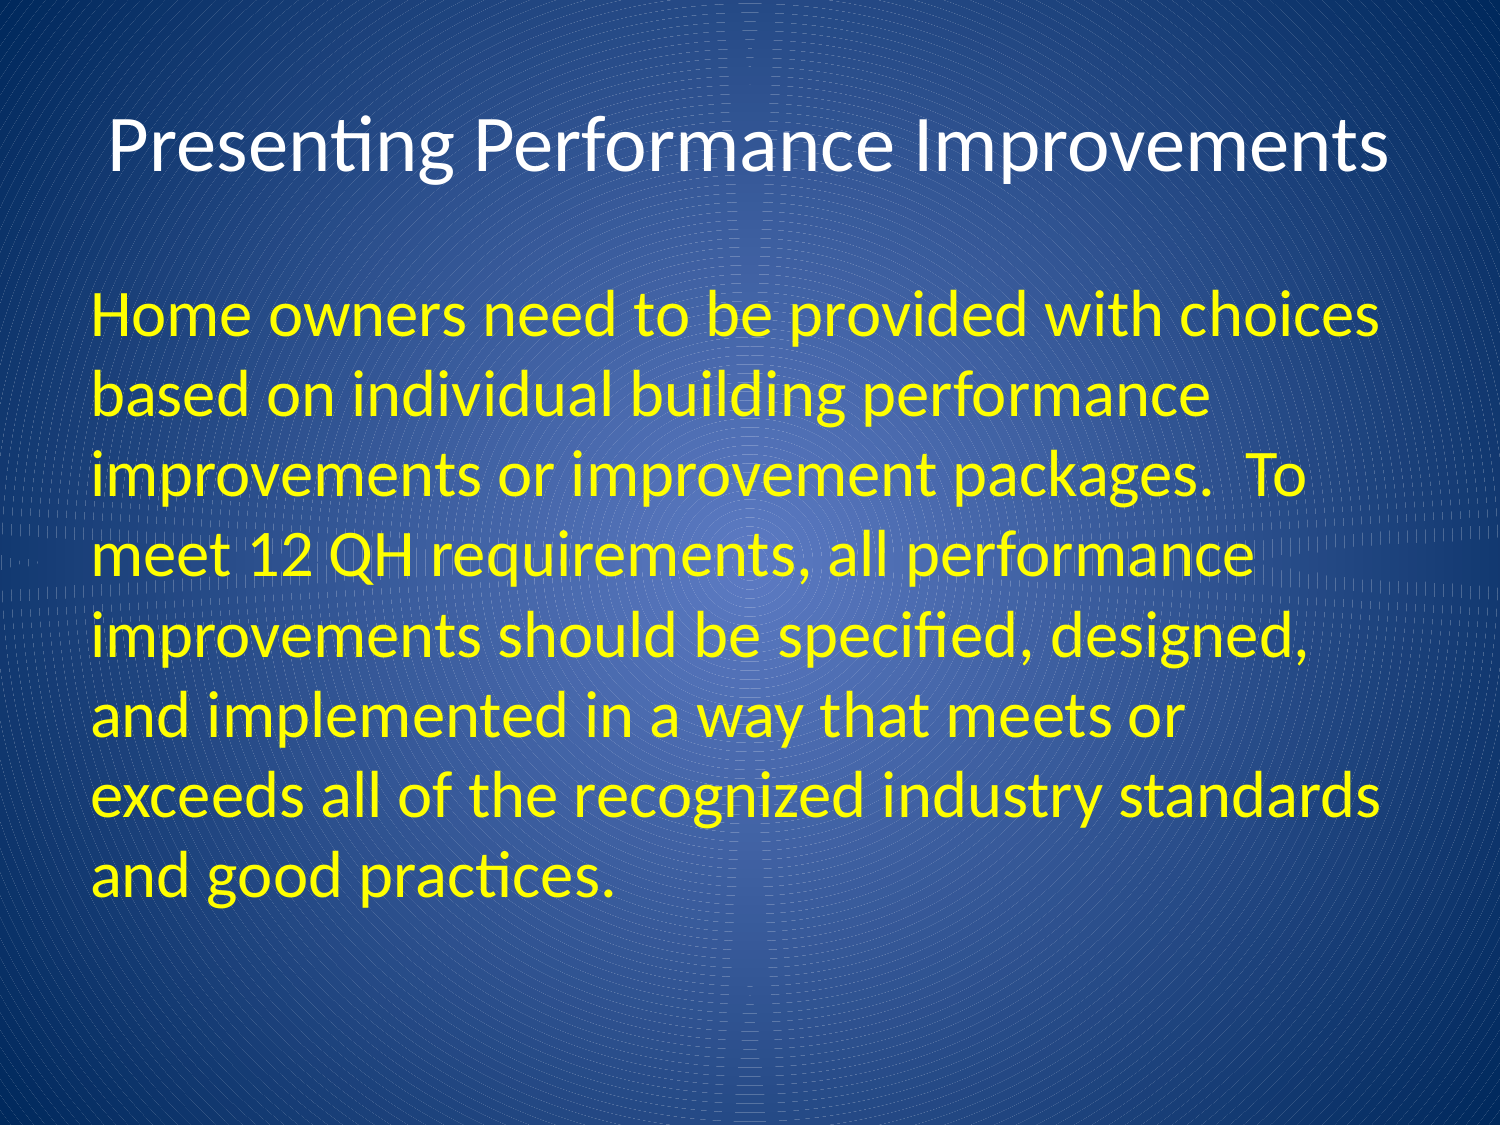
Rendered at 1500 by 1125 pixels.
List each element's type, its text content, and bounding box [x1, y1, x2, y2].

title Presenting Performance Improvements [24, 45, 1475, 233]
list Home owners need to be provided with choices based on individual building performance improvements or improvement packages. To meet 12 QH requirements, all performance improvements should be specified, designed, and implemented in a way that meets or exceeds all of the recognized industry standards and good practices. [75, 262, 1425, 1005]
